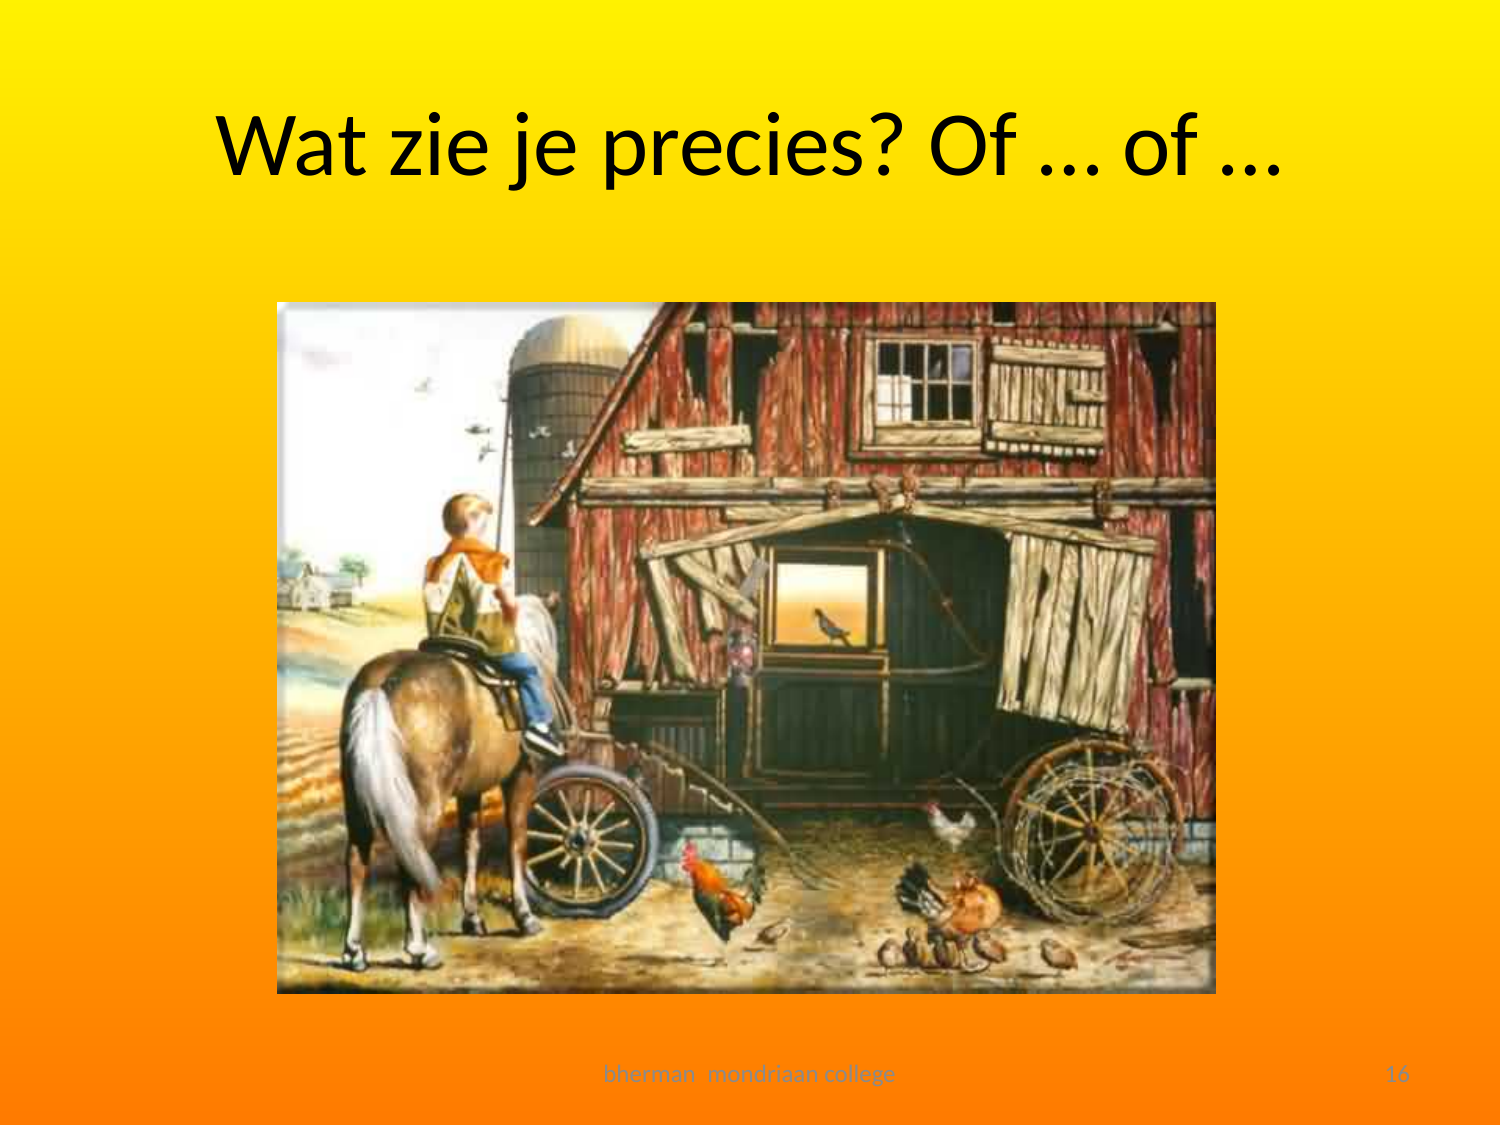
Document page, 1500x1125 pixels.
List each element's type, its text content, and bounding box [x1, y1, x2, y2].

footer bherman mondriaan college [512, 1042, 988, 1103]
slide_number 16 [1074, 1042, 1425, 1103]
picture [277, 302, 1216, 994]
title Wat zie je precies? Of … of … [75, 45, 1425, 233]
